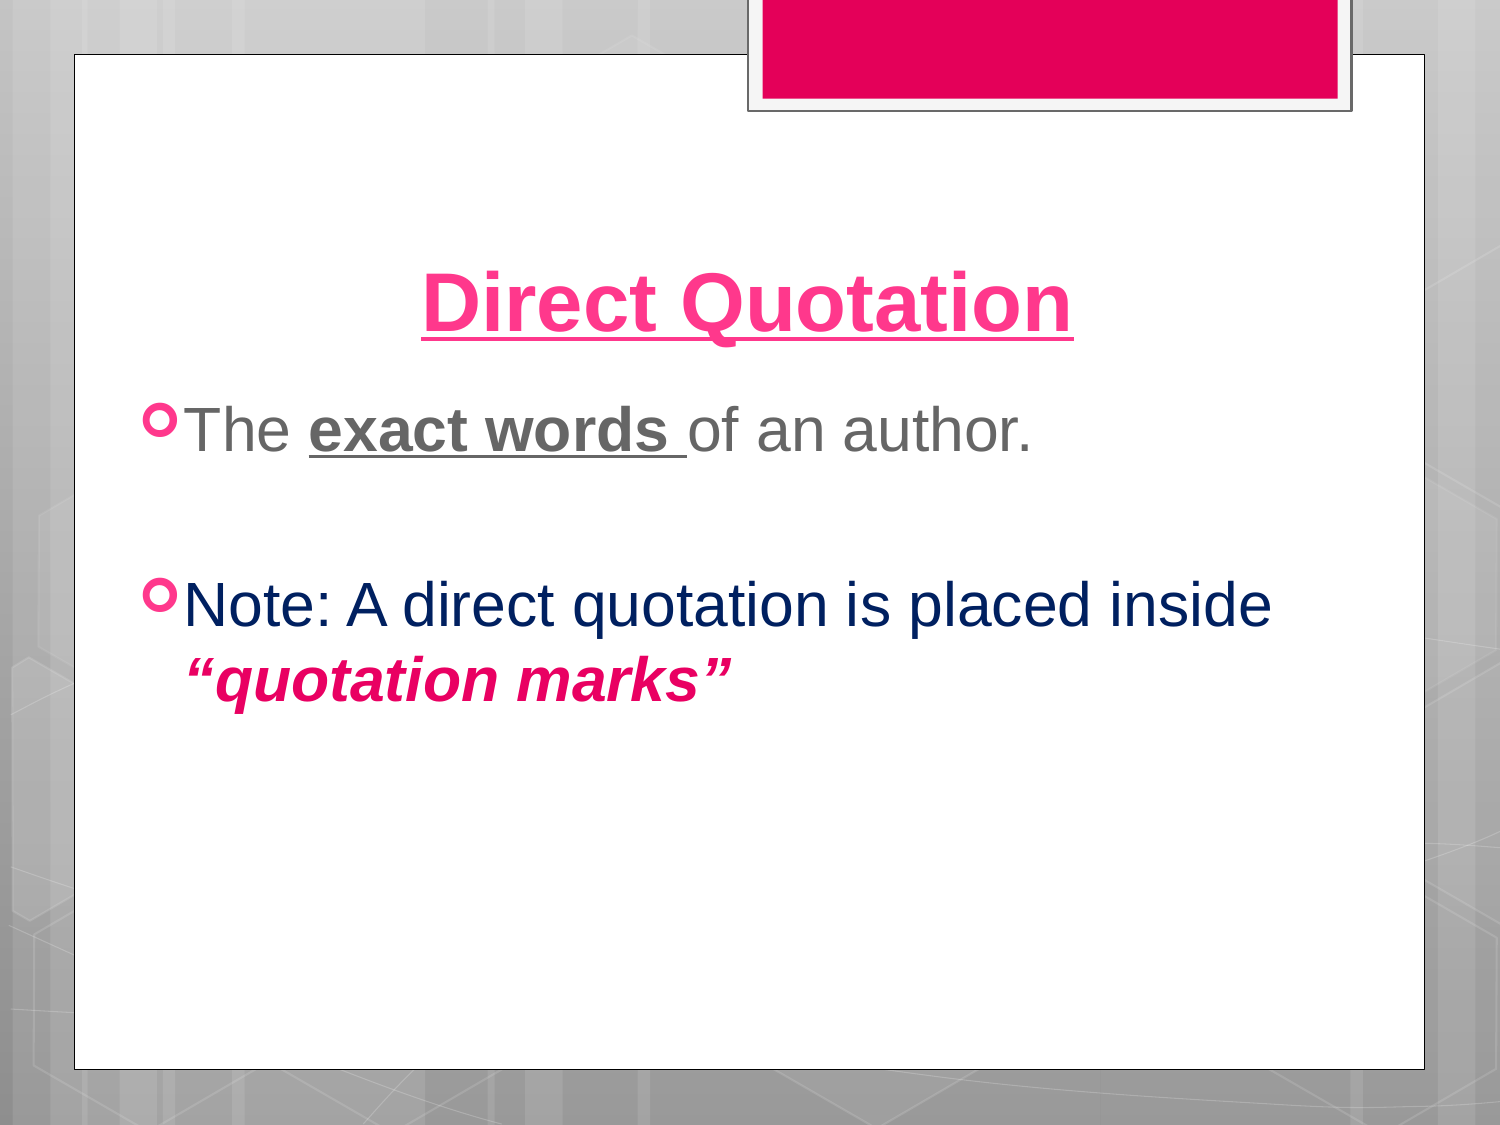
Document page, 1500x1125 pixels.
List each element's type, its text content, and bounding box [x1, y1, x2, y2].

title Direct Quotation [171, 168, 1324, 357]
list The exact words of an author. Note: A direct quotation is placed inside “quotation marks” [112, 381, 1375, 957]
